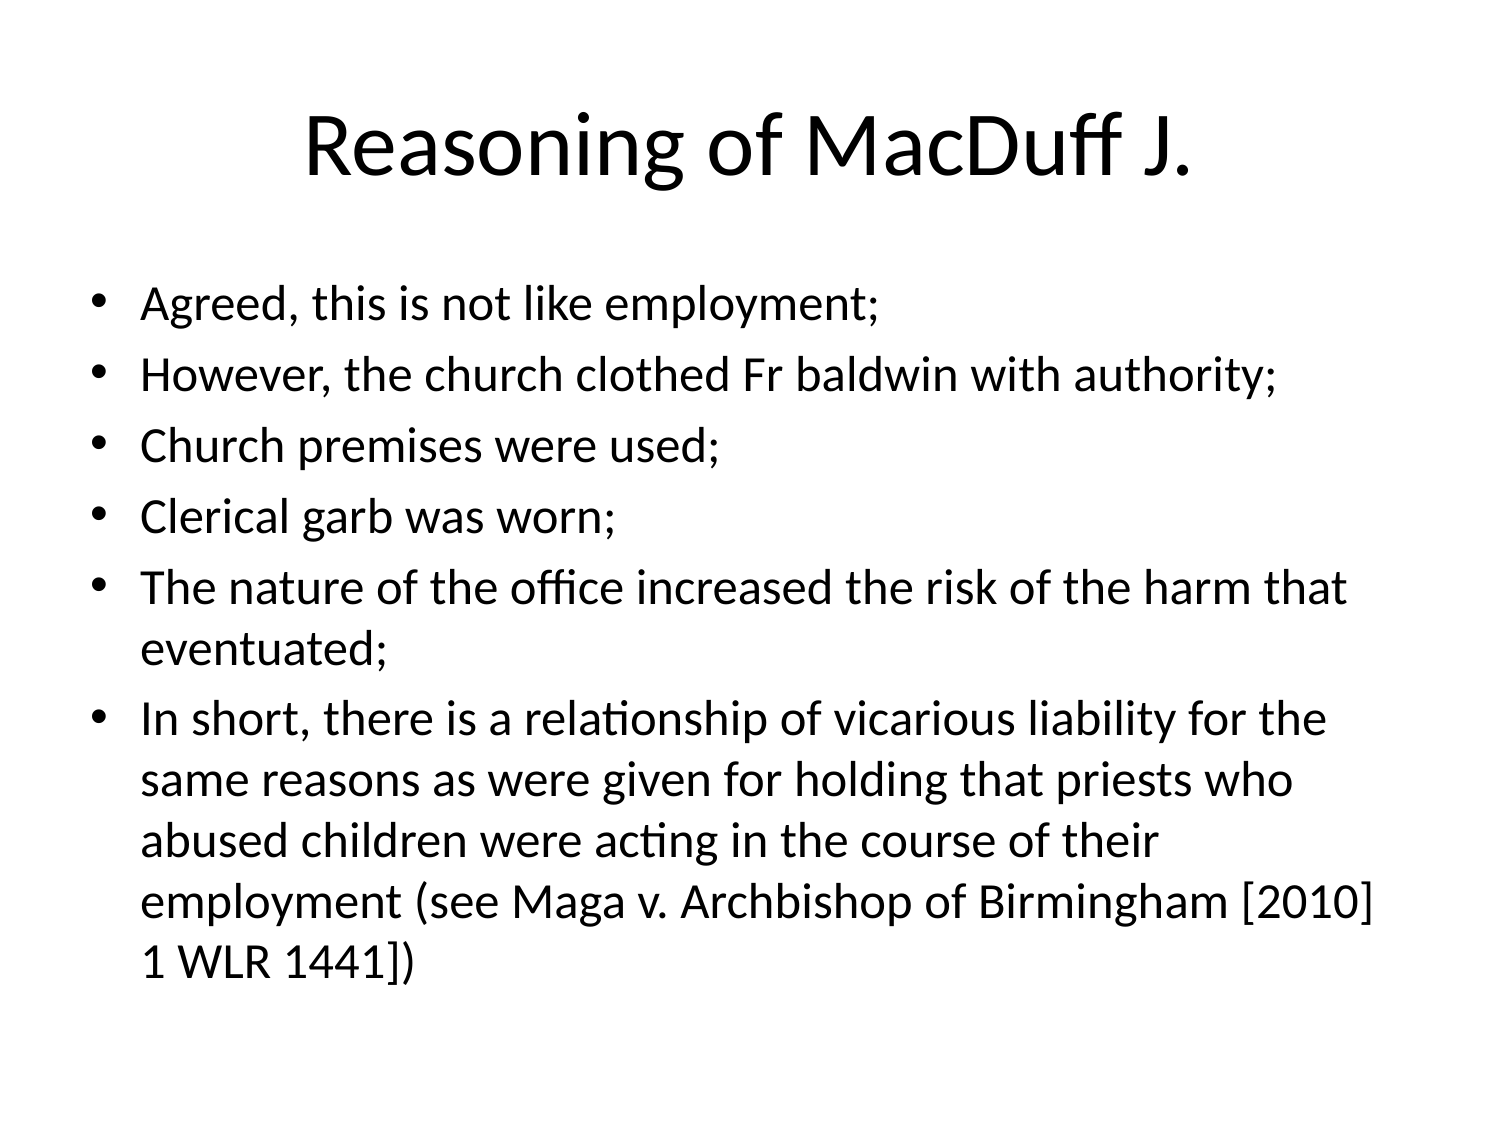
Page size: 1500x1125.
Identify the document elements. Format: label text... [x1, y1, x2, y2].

title Reasoning of MacDuff J. [75, 45, 1425, 233]
list Agreed, this is not like employment; However, the church clothed Fr baldwin with authority; Church premises were used; Clerical garb was worn; The nature of the office increased the risk of the harm that eventuated; In short, there is a relationship of vicarious liability for the same reasons as were given for holding that priests who abused children were acting in the course of their employment (see Maga v. Archbishop of Birmingham [2010] 1 WLR 1441]) [75, 262, 1425, 1005]
